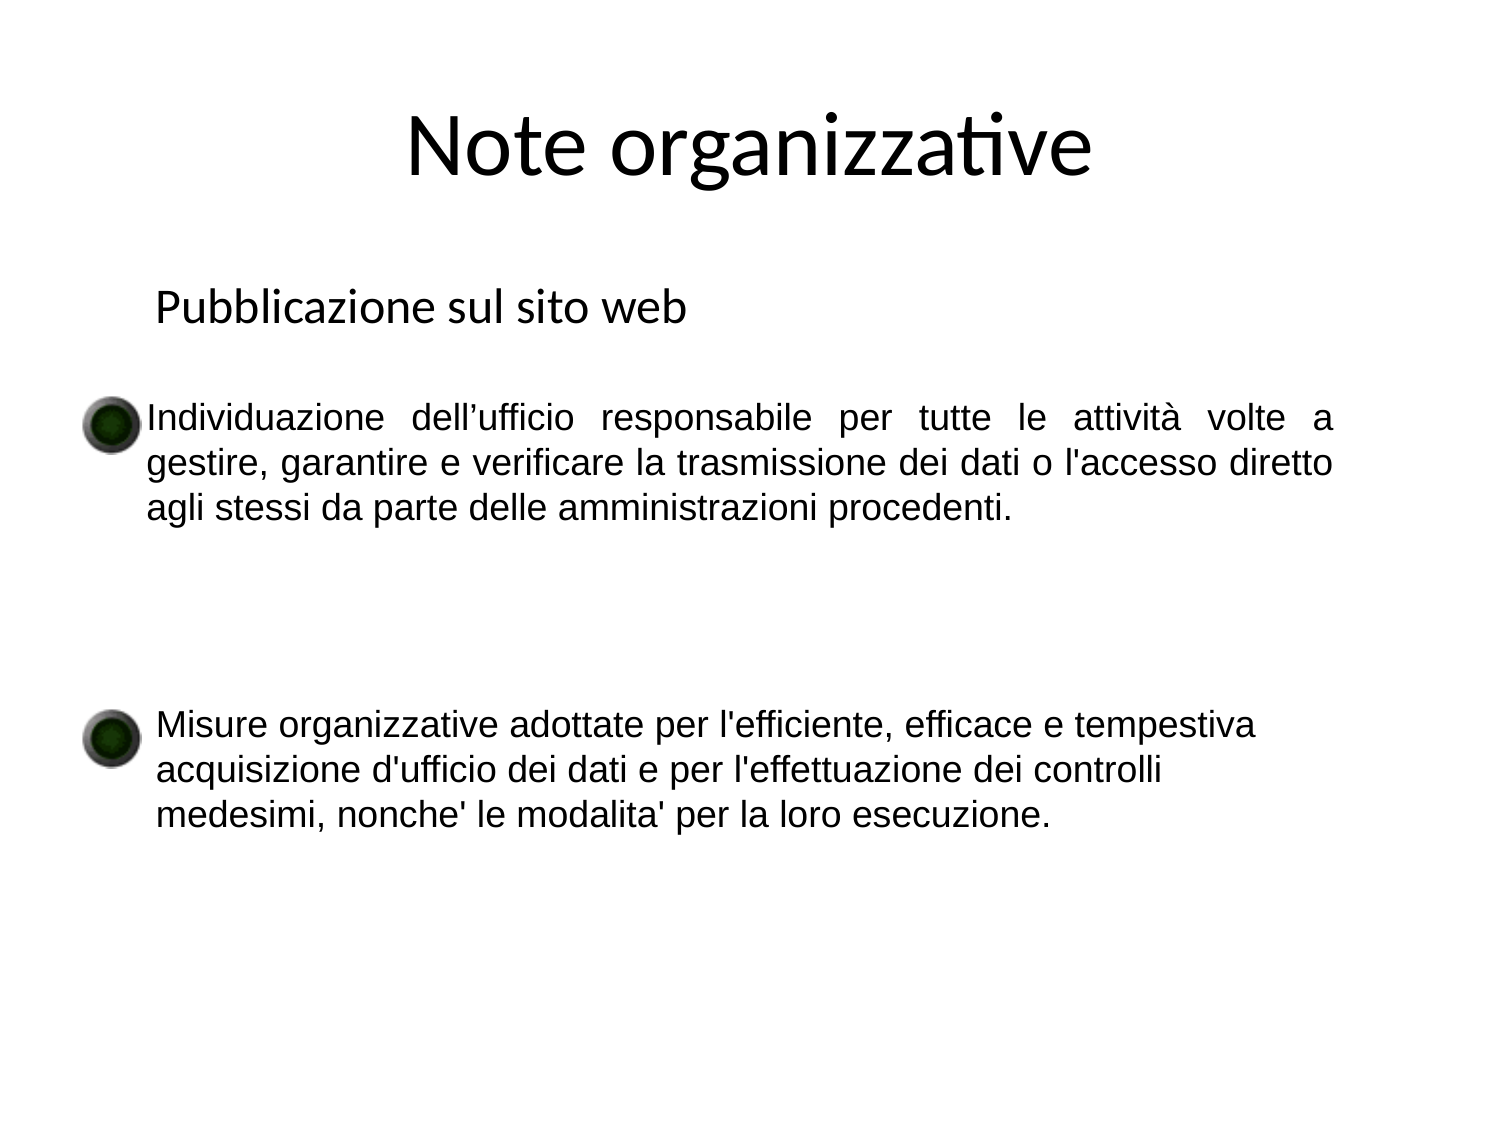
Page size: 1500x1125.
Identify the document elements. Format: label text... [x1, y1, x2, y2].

title Note organizzative [74, 44, 1426, 233]
text_box Individuazione dell’ufficio responsabile per tutte le attività volte a gestire, garantire e verificare la trasmissione dei dati o l'accesso diretto agli stessi da parte delle amministrazioni procedenti. [131, 385, 1349, 536]
picture [80, 707, 142, 769]
text_box Pubblicazione sul sito web [141, 265, 1016, 341]
picture [80, 394, 142, 456]
text_box Misure organizzative adottate per l'efficiente, efficace e tempestiva acquisizione d'ufficio dei dati e per l'effettuazione dei controlli medesimi, nonche' le modalita' per la loro esecuzione. [141, 692, 1358, 843]
